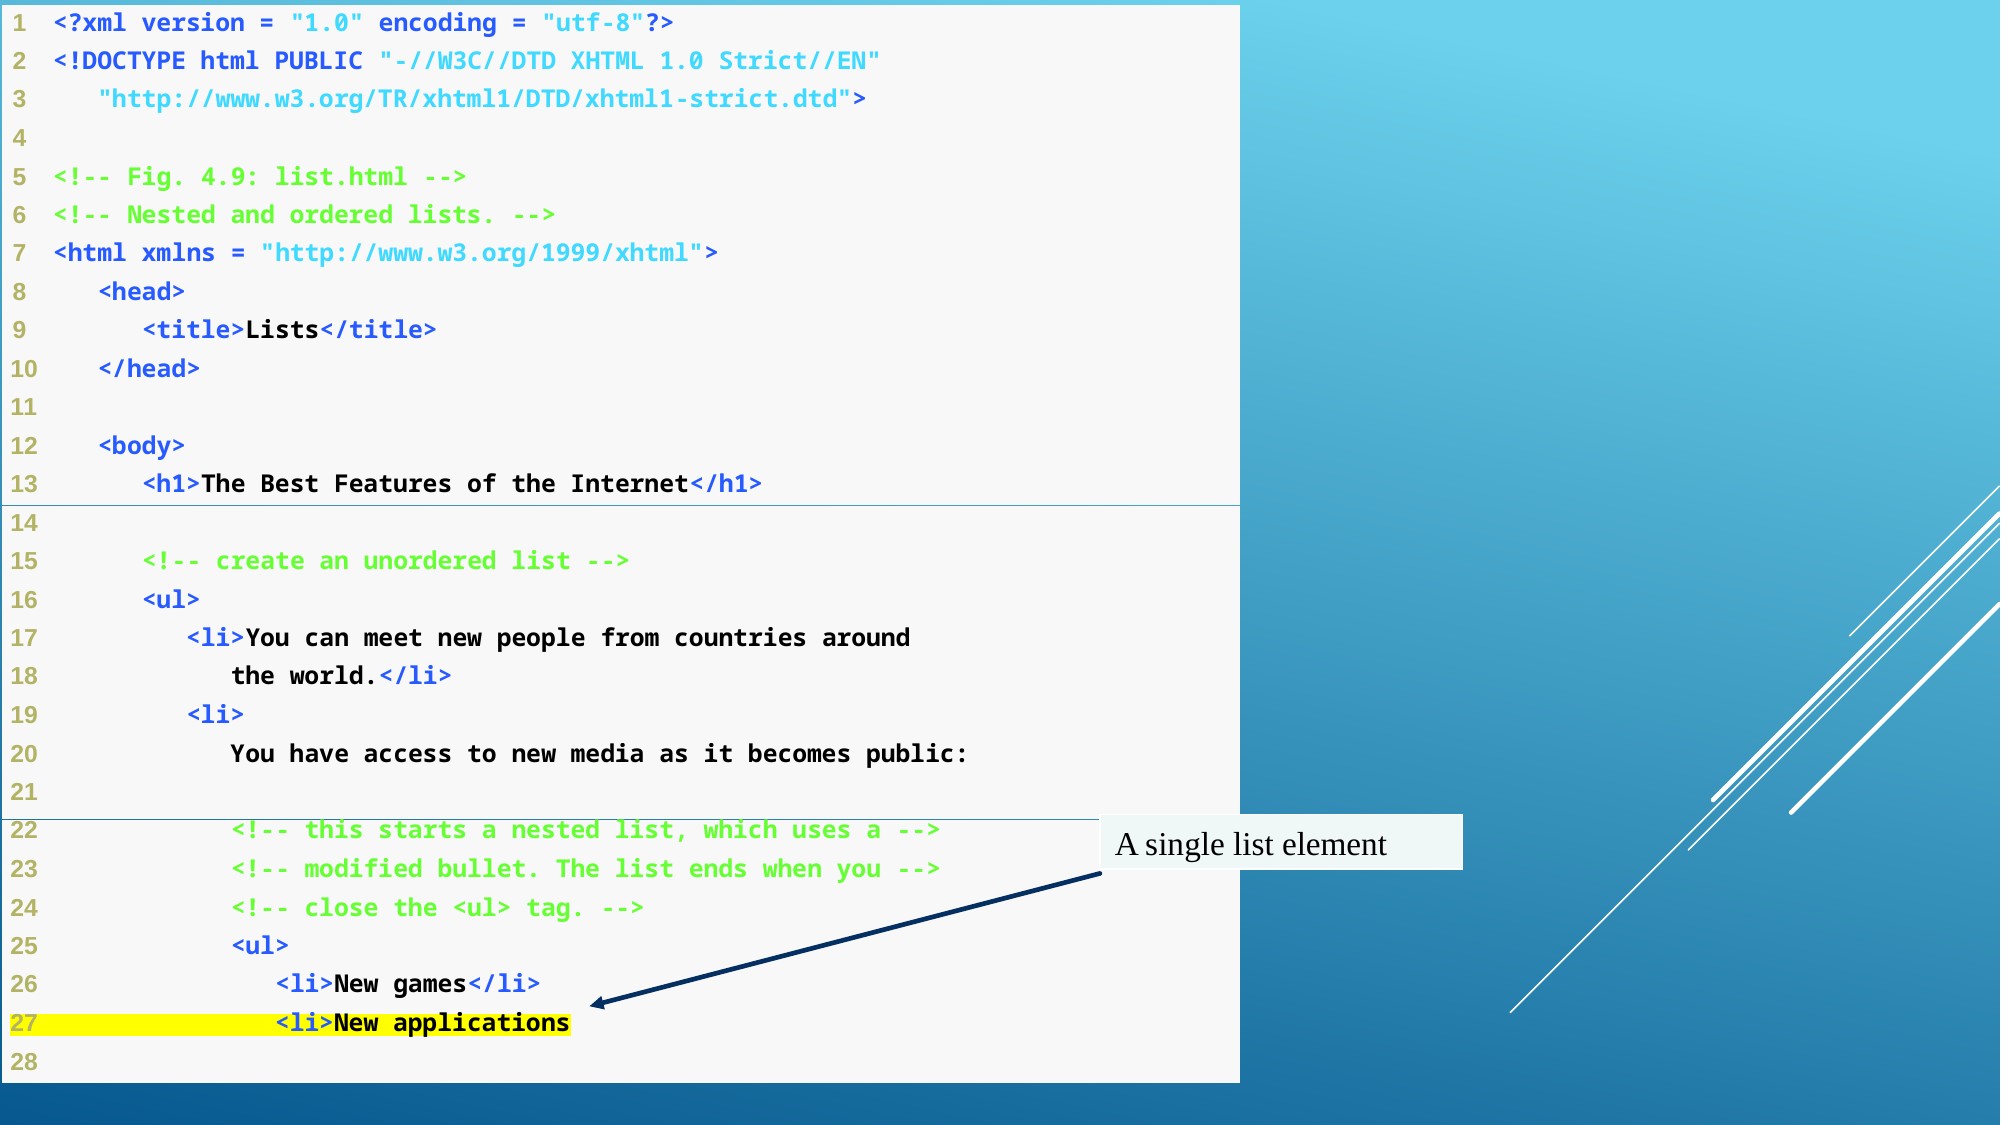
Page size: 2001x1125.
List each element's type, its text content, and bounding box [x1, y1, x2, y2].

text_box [0, 4, 1282, 1114]
text_box A single list element [1282, 814, 1463, 870]
